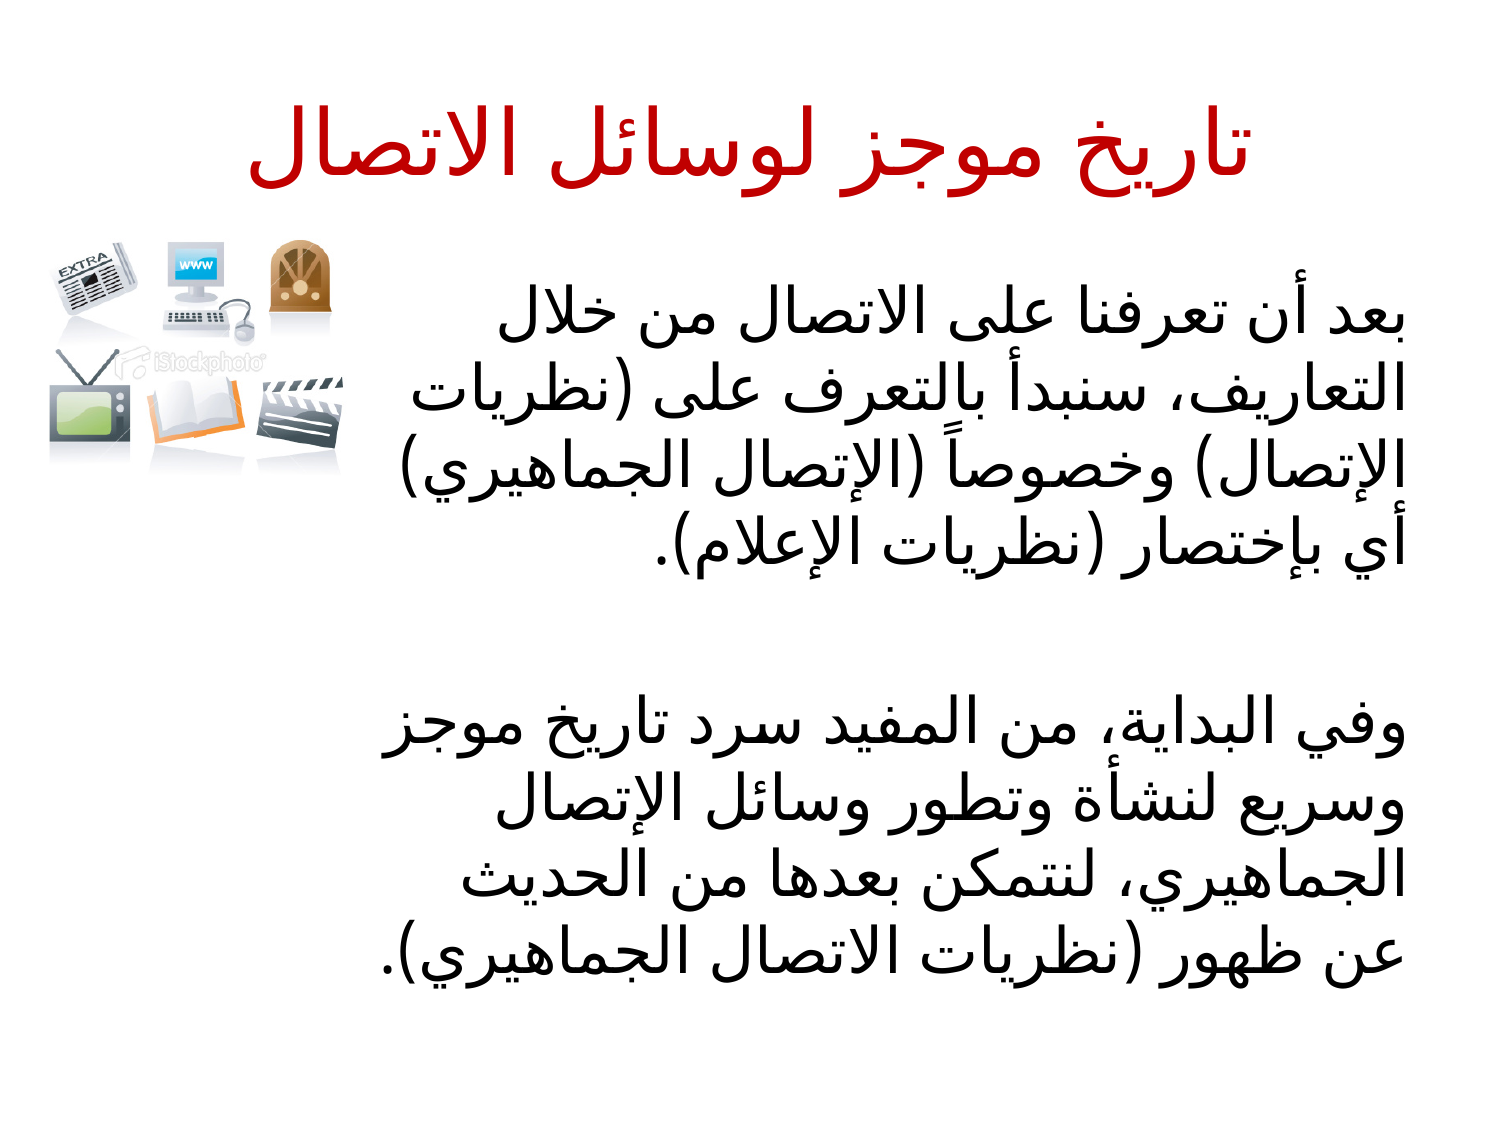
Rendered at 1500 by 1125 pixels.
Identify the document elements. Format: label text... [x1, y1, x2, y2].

list بعد أن تعرفنا على الاتصال من خلال التعاريف، سنبدأ بالتعرف على (نظريات الإتصال) وخصوصاً (الإتصال الجماهيري) أي بإختصار (نظريات الإعلام). وفي البداية، من المفيد سرد تاريخ موجز وسريع لنشأة وتطور وسائل الإتصال الجماهيري، لنتمكن بعدها من الحديث عن ظهور (نظريات الاتصال الجماهيري). [348, 262, 1425, 1005]
picture [40, 231, 351, 492]
title تاريخ موجز لوسائل الاتصال [75, 45, 1425, 233]
